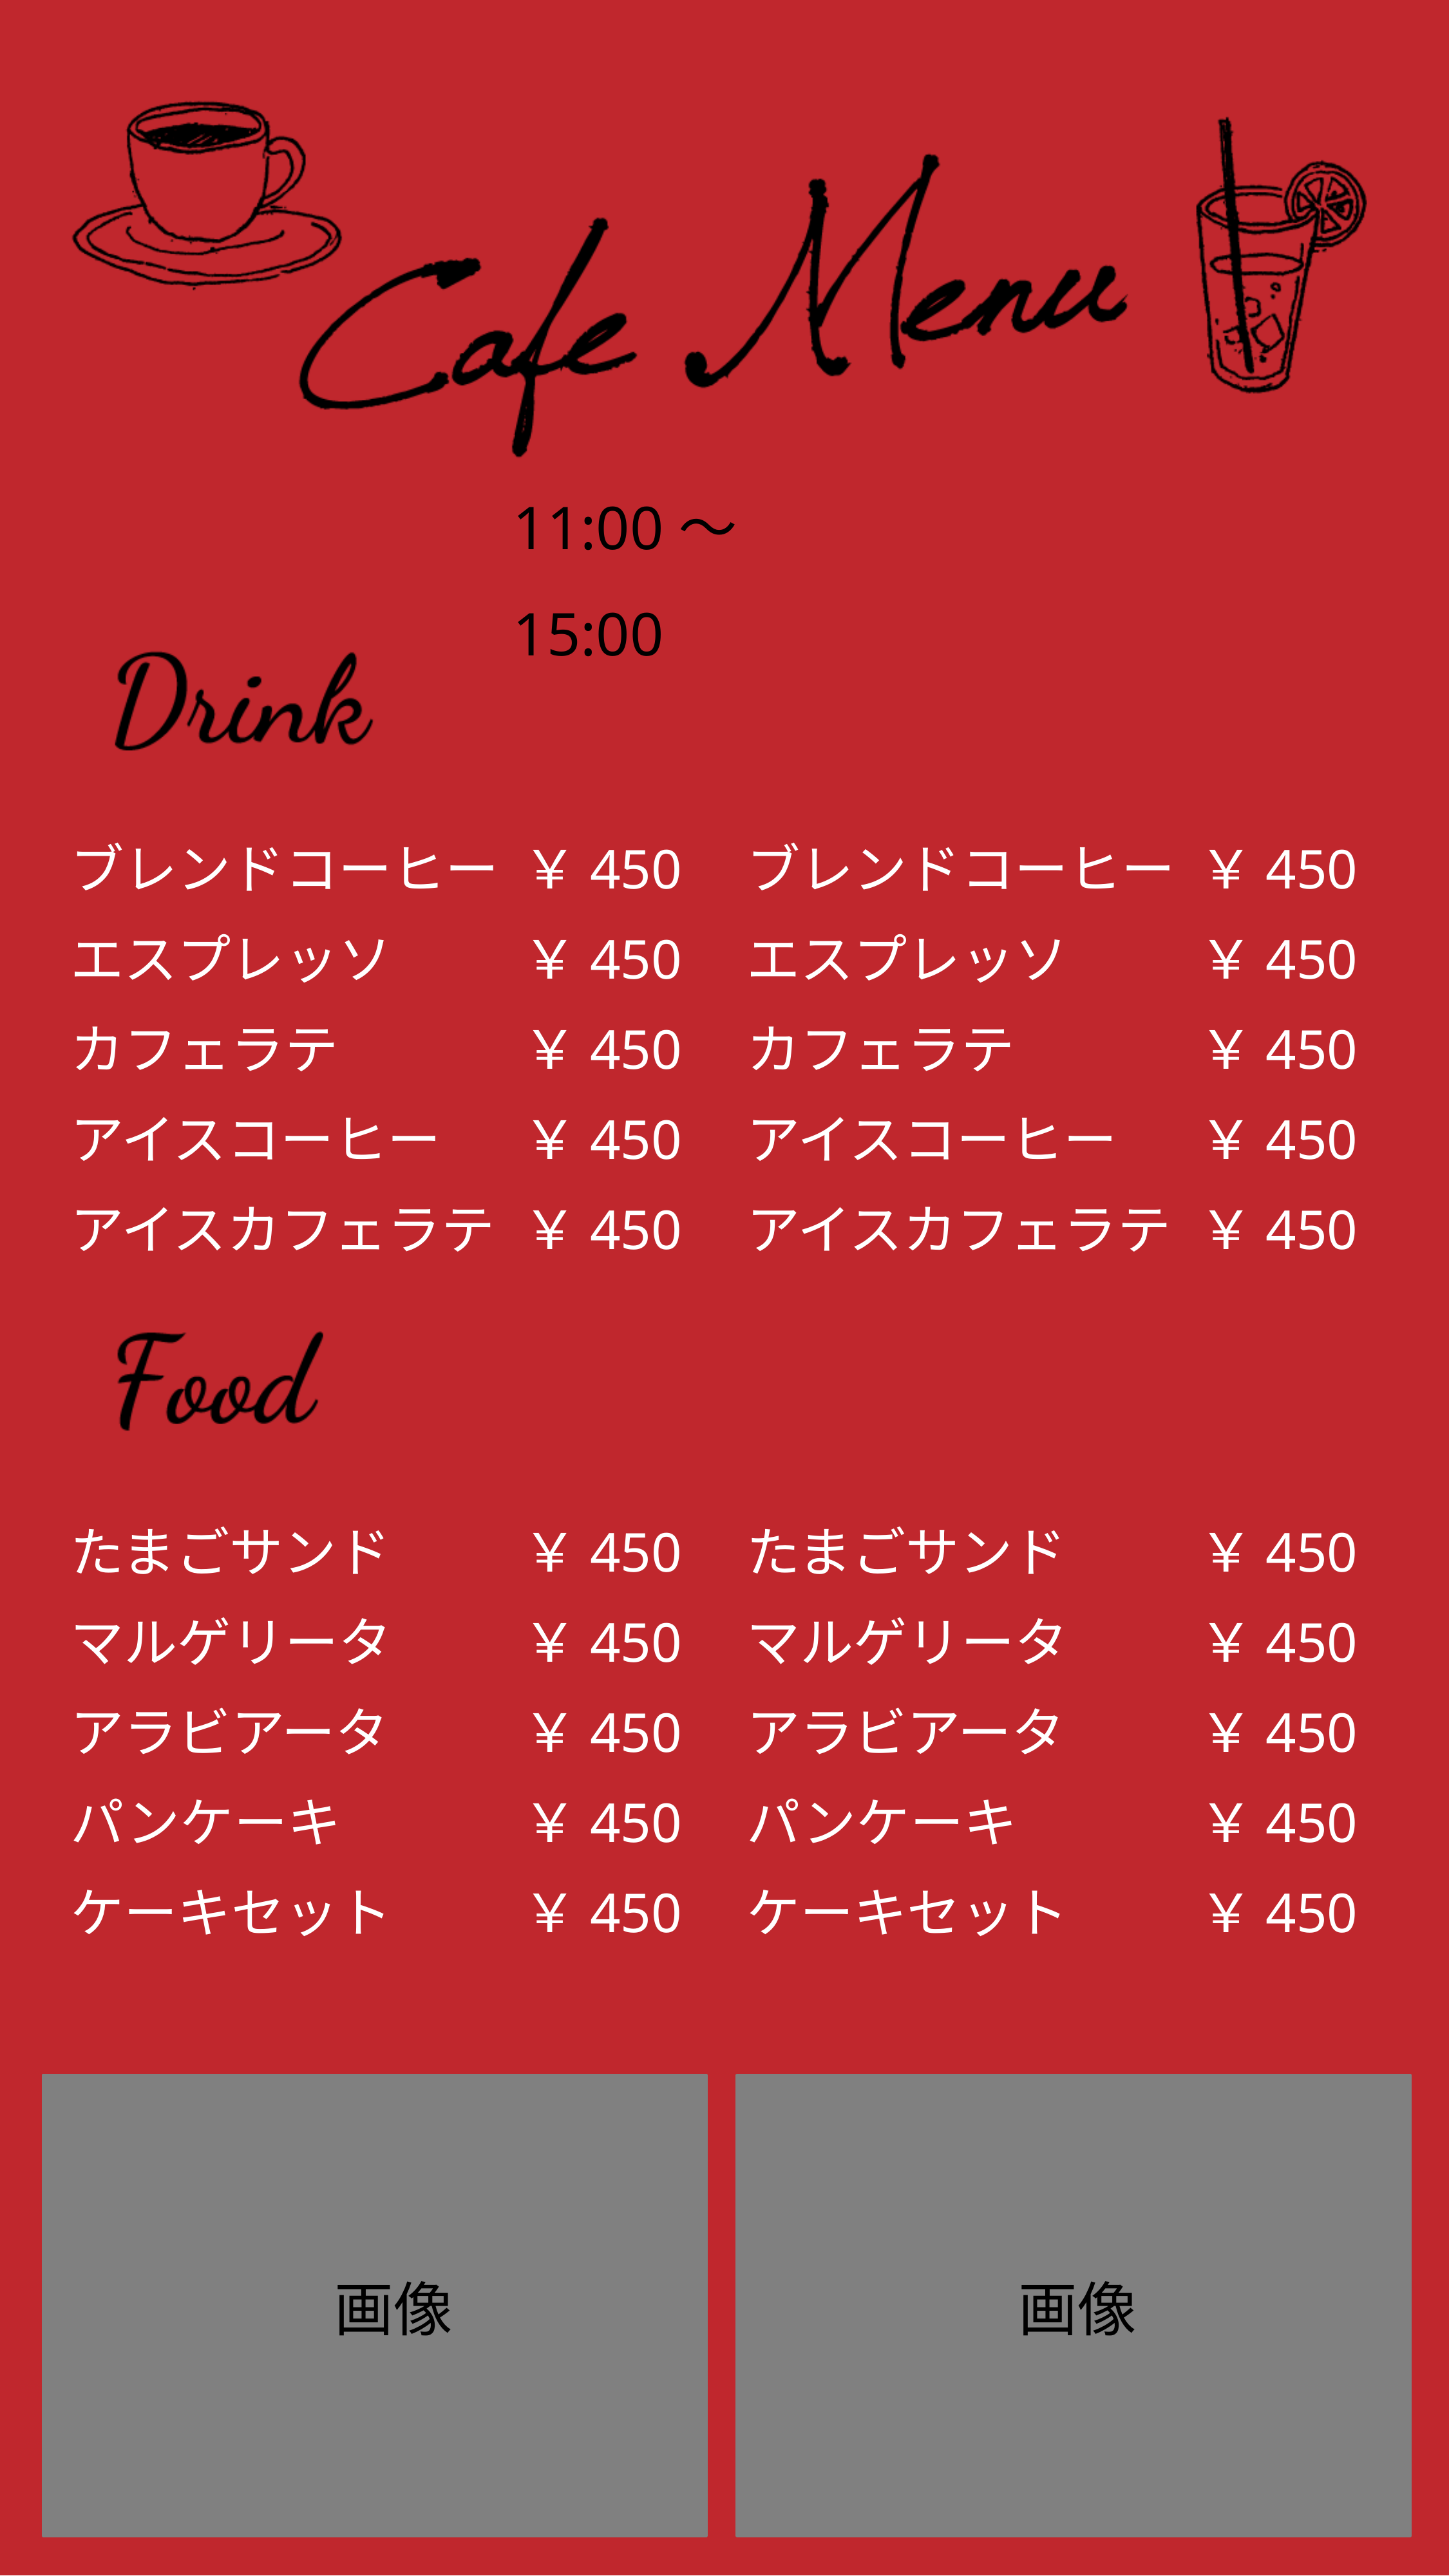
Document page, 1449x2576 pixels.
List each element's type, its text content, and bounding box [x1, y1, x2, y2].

text_box [42, 2074, 708, 2537]
text_box ￥450 ￥450 ￥450 ￥450 ￥450 [1189, 1487, 1383, 1948]
picture [0, 0, 1449, 2575]
text_box ￥450 ￥450 ￥450 ￥450 ￥450 [513, 1487, 706, 1948]
text_box たまごサンド マルゲリータ アラビアータ パンケーキ ケーキセット [737, 1487, 1084, 1948]
text_box ブレンドコーヒー エスプレッソ カフェラテ アイスコーヒー アイスカフェラテ [61, 804, 513, 1265]
text_box 画像 [325, 2232, 475, 2347]
text_box 画像 [1009, 2232, 1159, 2347]
text_box 11:00〜15:00 [503, 450, 909, 673]
text_box たまごサンド マルゲリータ アラビアータ パンケーキ ケーキセット [61, 1487, 408, 1948]
text_box [735, 2074, 1412, 2537]
text_box ￥450 ￥450 ￥450 ￥450 ￥450 [513, 804, 706, 1265]
text_box ￥450 ￥450 ￥450 ￥450 ￥450 [1189, 804, 1383, 1265]
text_box ブレンドコーヒー エスプレッソ カフェラテ アイスコーヒー アイスカフェラテ [737, 804, 1189, 1265]
